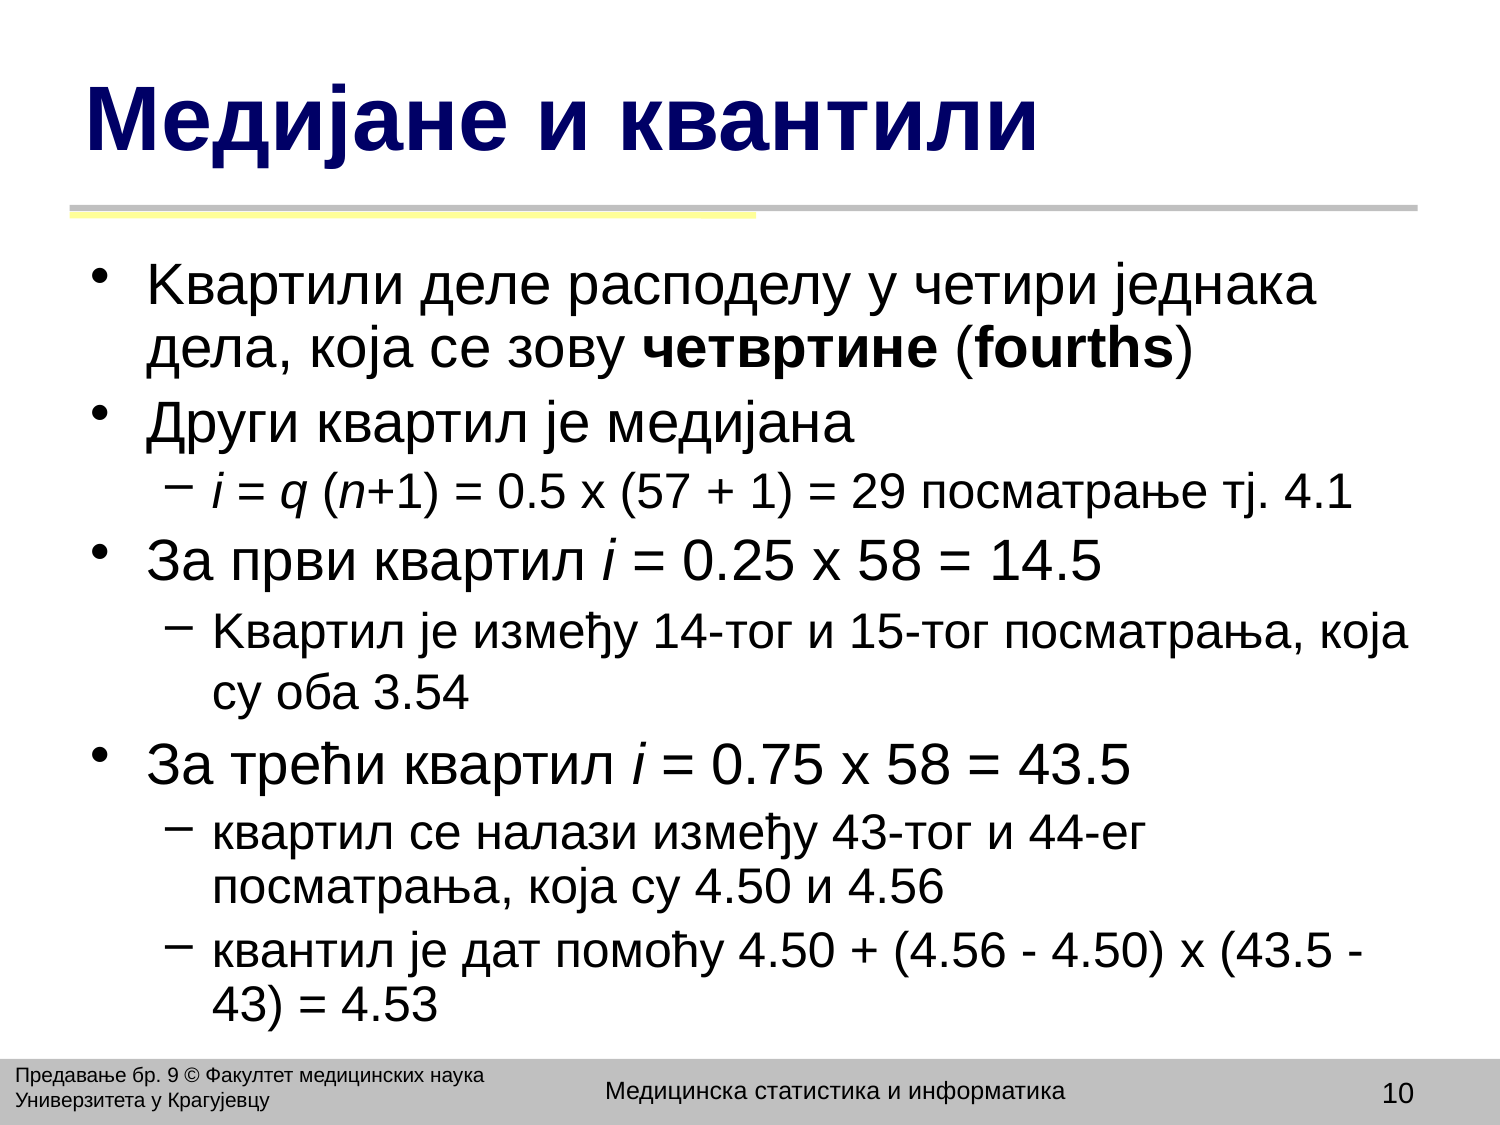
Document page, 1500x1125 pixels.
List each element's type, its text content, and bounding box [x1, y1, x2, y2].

list Kвартили деле расподелу у четири једнака дела, која се зову четвртине (fourths) Други квартил је медијана i = q (n+1) = 0.5 x (57 + 1) = 29 посматрање тј. 4.1 За први квартил i = 0.25 x 58 = 14.5 Kвартил је између 14-тог и 15-тог посматрања, која су оба 3.54 За трећи квартил i = 0.75 x 58 = 43.5 квартил се налази између 43-тог и 44-ег посматрања, која су 4.50 и 4.56 квантил је дат помоћу 4.50 + (4.56 - 4.50) x (43.5 - 43) = 4.53 [74, 246, 1426, 1023]
slide_number Предавање бр. 9 © Факултет медицинских наука Универзитета у Крагујевцу [0, 1053, 611, 1108]
slide_number 10 [1164, 1066, 1430, 1125]
title Медијане и квантили [69, 19, 1426, 208]
footer Медицинска статистика и информатика [512, 1066, 1160, 1125]
